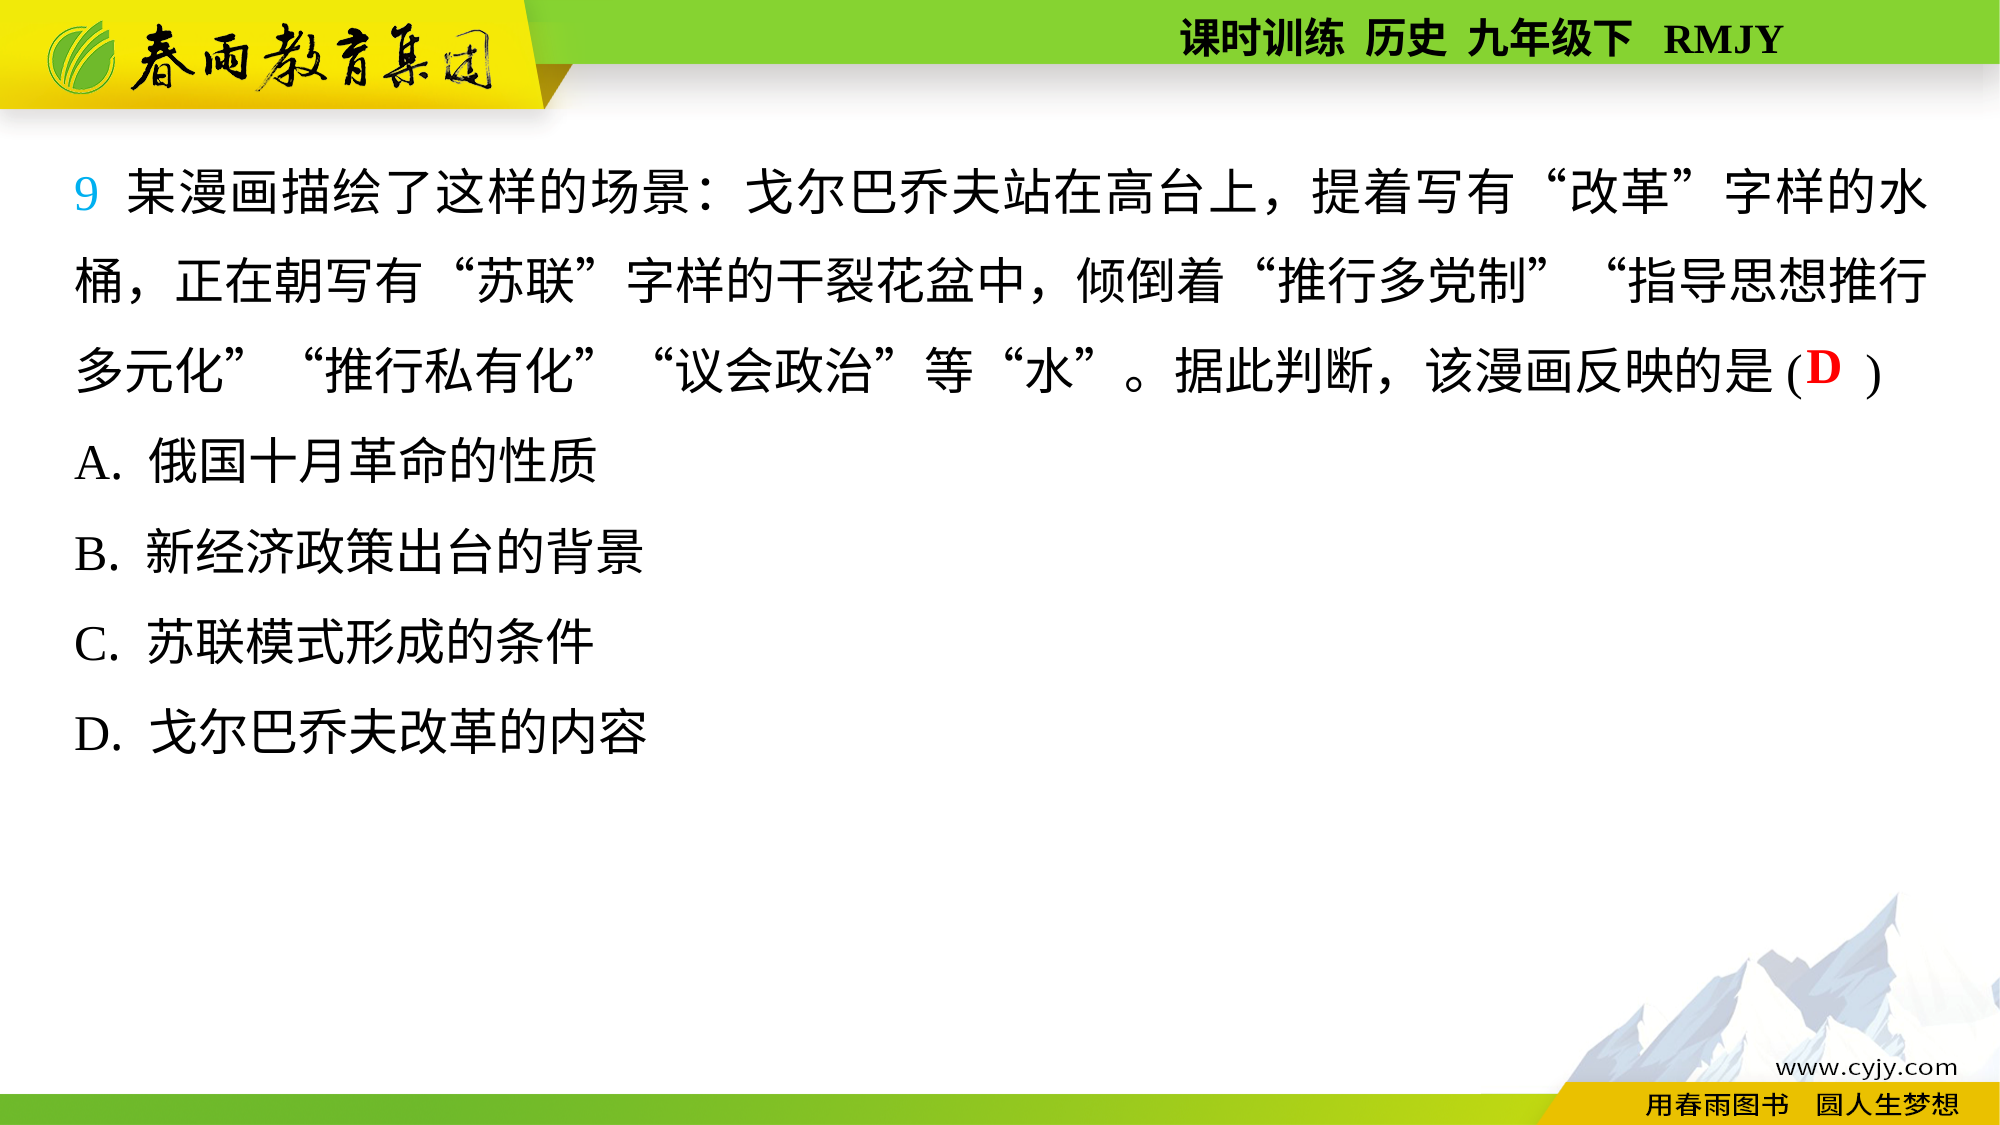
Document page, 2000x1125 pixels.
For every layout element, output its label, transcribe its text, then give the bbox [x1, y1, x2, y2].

list 9 某漫画描绘了这样的场景：戈尔巴乔夫站在高台上，提着写有“改革”字样的水桶，正在朝写有“苏联”字样的干裂花盆中，倾倒着“推行多党制”“指导思想推行多元化”“推行私有化”“议会政治”等“水”。据此判断，该漫画反映的是( ) A. 俄国十月革命的性质 B. 新经济政策出台的背景 C. 苏联模式形成的条件 D. 戈尔巴乔夫改革的内容 [59, 122, 1944, 774]
text_box D [1791, 326, 1858, 401]
picture [0, 0, 2000, 1125]
